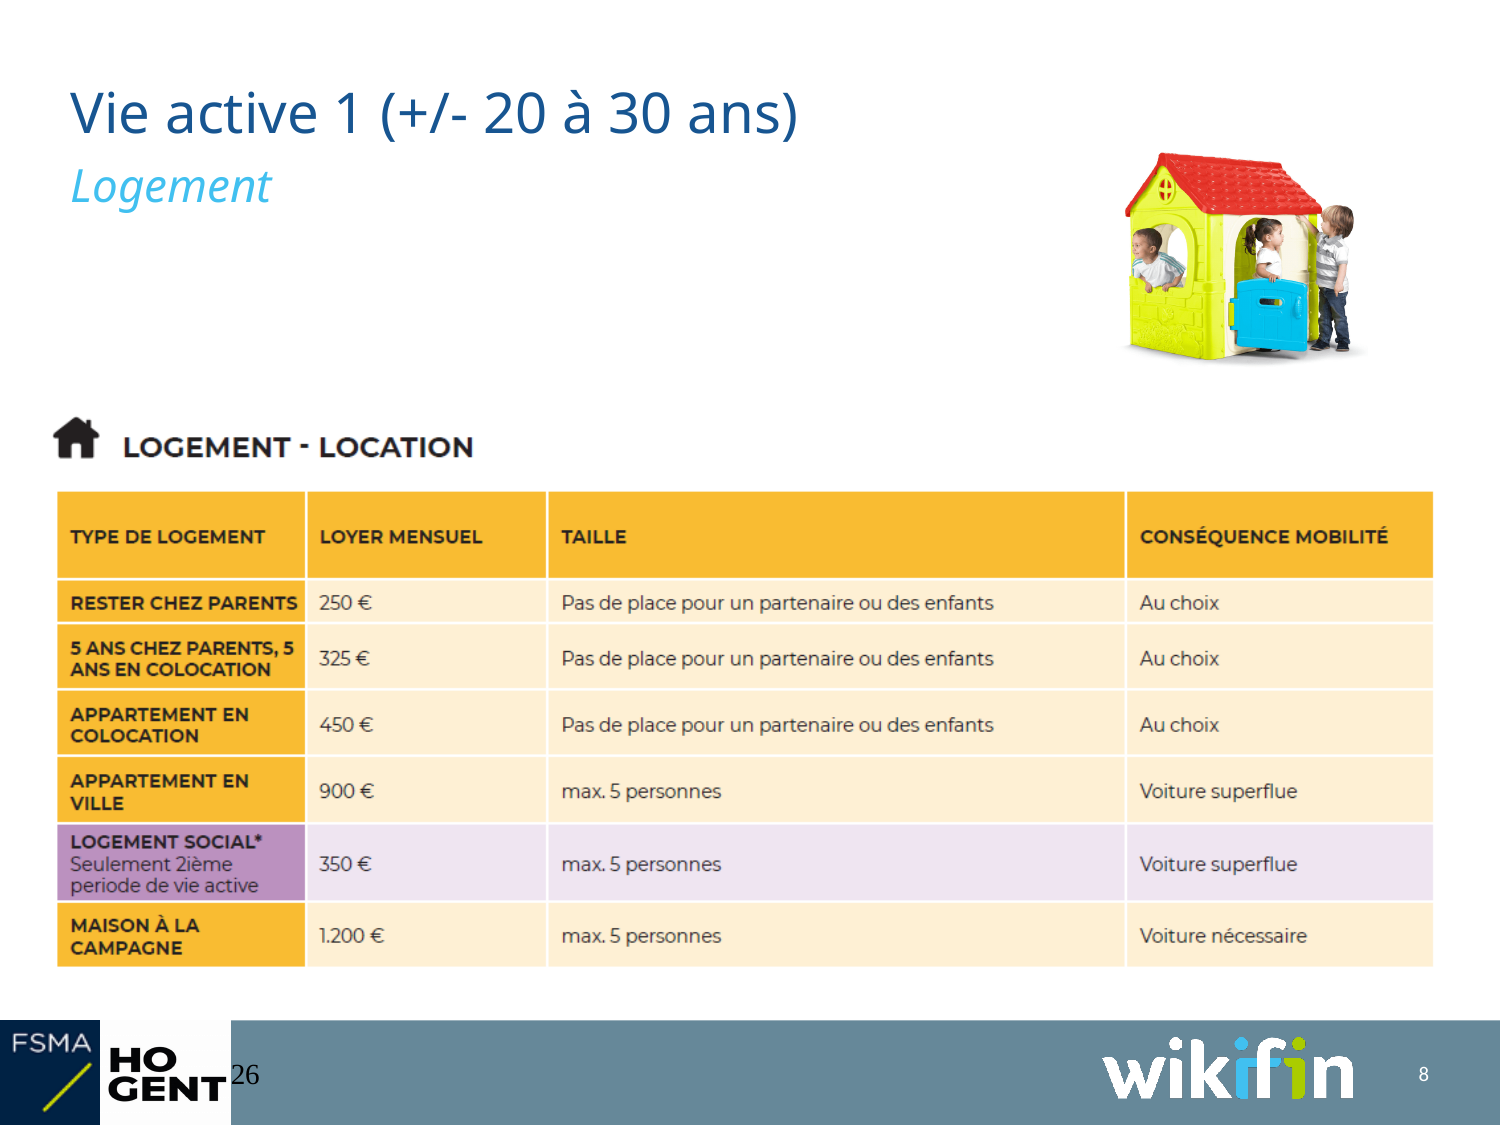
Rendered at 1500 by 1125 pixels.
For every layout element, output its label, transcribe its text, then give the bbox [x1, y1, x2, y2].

title Vie active 1 (+/- 20 à 30 ans) Logement [70, 78, 1425, 232]
picture [1104, 143, 1368, 378]
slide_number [231, 1020, 396, 1125]
picture [0, 1020, 231, 1125]
slide_number 8 [1355, 1020, 1430, 1125]
picture [38, 395, 1457, 984]
picture [1102, 1037, 1353, 1099]
